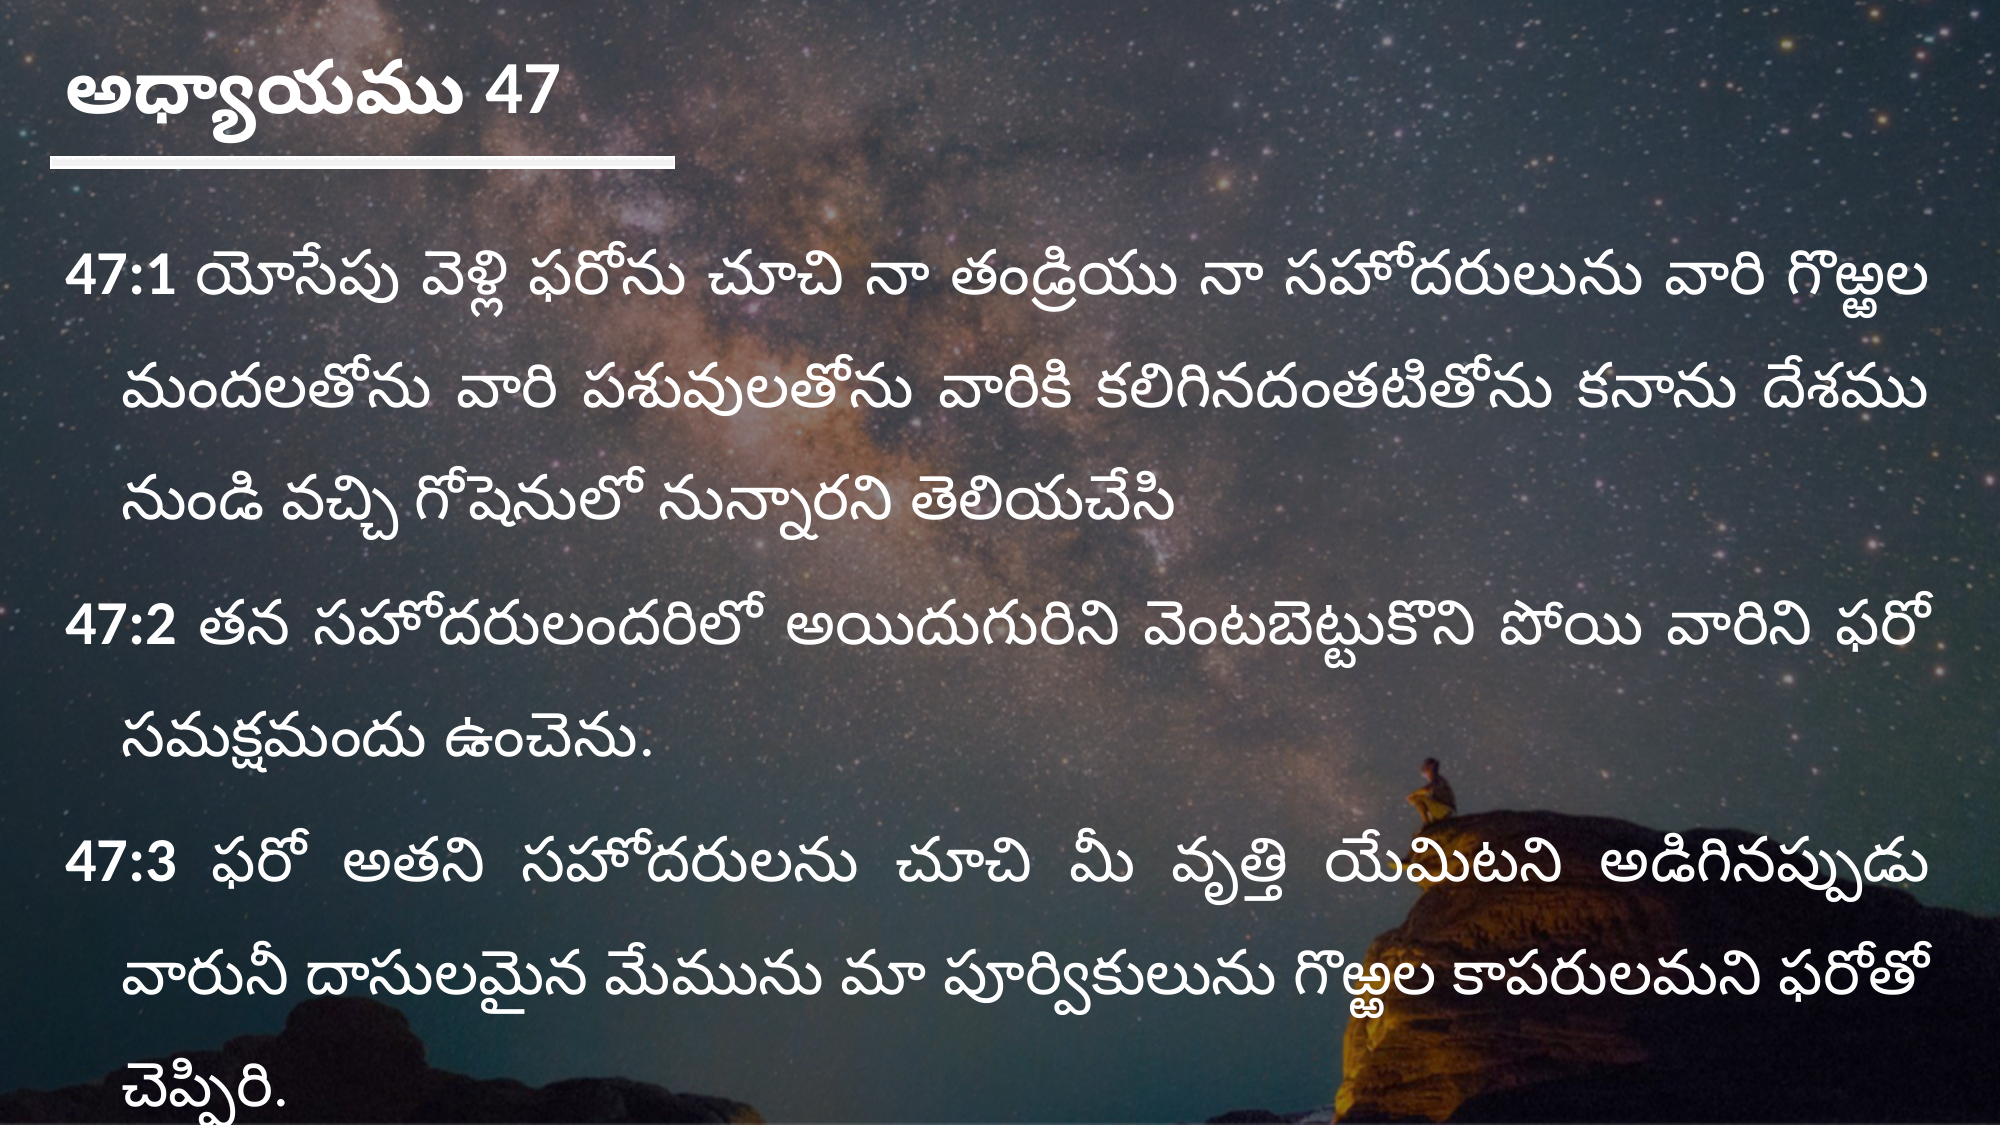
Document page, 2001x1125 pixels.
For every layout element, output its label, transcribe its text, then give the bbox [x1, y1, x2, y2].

list 47:1 యోసేపు వెళ్లి ఫరోను చూచి నా తండ్రియు నా సహోదరులును వారి గొఱ్ఱల మందలతోను వారి పశువులతోను వారికి కలిగినదంతటితోను కనాను దేశము నుండి వచ్చి గోషెనులో నున్నారని తెలియచేసి 47:2 తన సహోదరులందరిలో అయిదుగురిని వెంటబెట్టుకొని పోయి వారిని ఫరో సమక్షమందు ఉంచెను. 47:3 ఫరో అతని సహోదరులను చూచి మీ వృత్తి యేమిటని అడిగినప్పుడు వారునీ దాసులమైన మేమును మా పూర్వికులును గొఱ్ఱల కాపరులమని ఫరోతో చెప్పిరి. [50, 187, 1946, 1063]
picture [0, 0, 2000, 1125]
title అధ్యాయము 47 [50, 0, 1925, 167]
